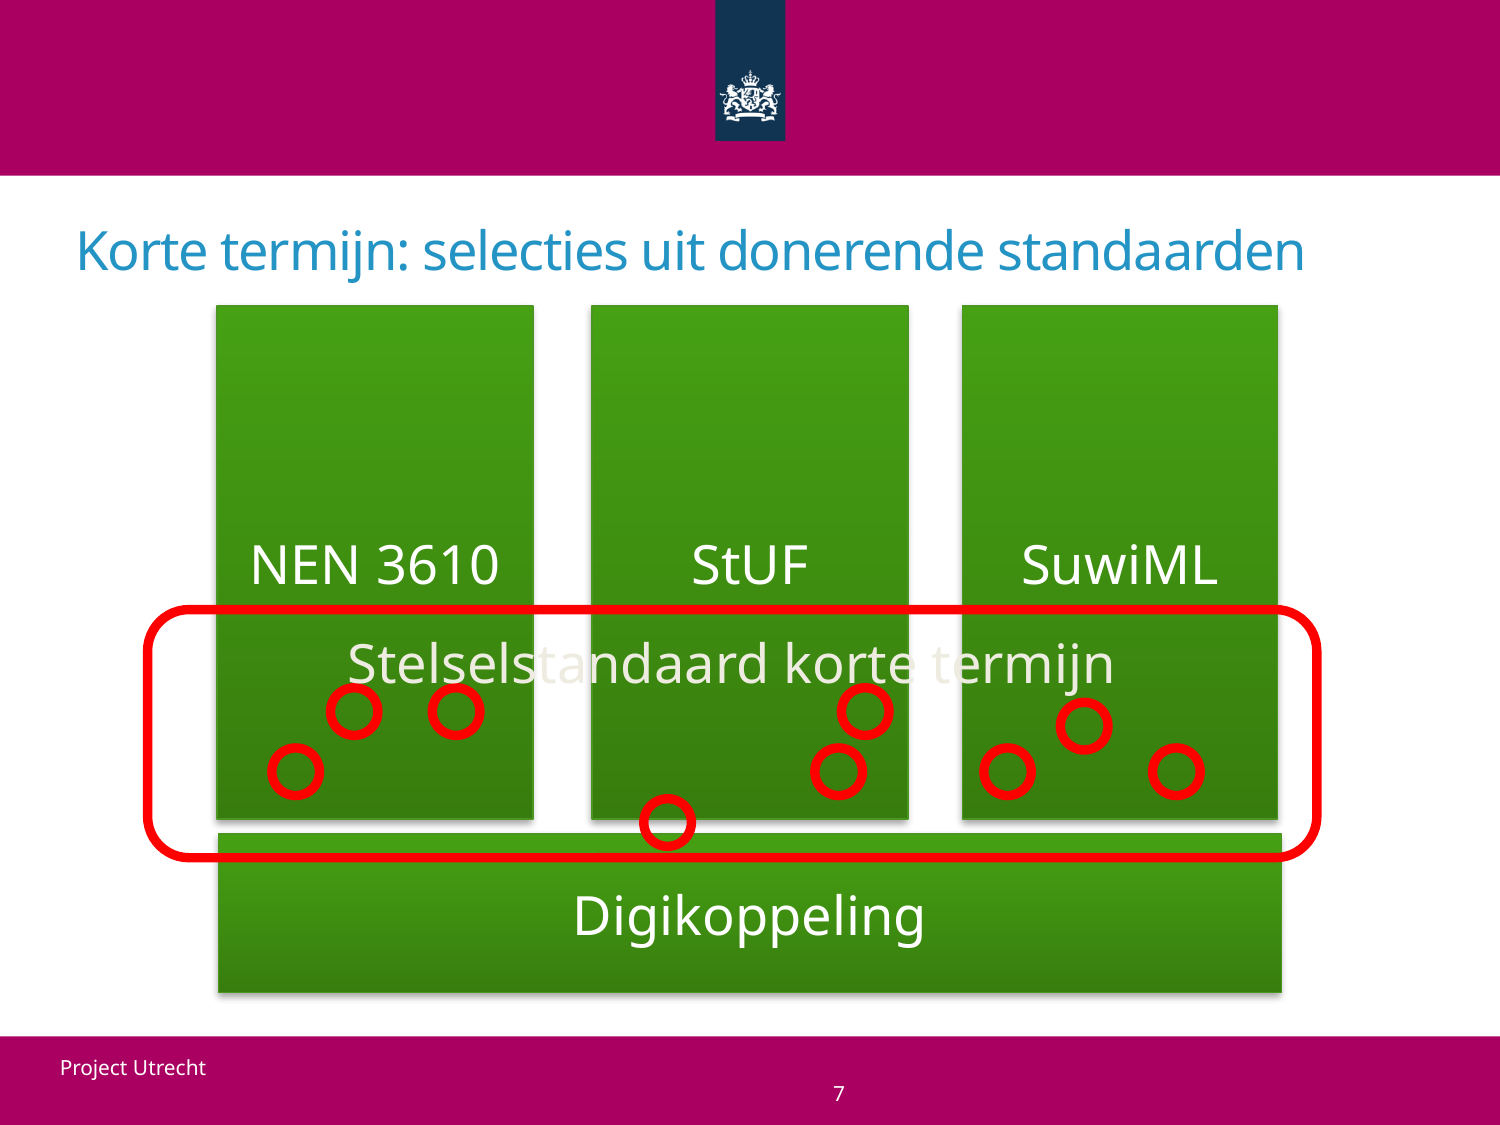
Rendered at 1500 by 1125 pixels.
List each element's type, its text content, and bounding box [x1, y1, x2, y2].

slide_number 7 [818, 1072, 1500, 1125]
title Korte termijn: selecties uit donerende standaarden [60, 201, 1348, 297]
text_box NEN 3610 [216, 305, 534, 607]
picture [0, 0, 1500, 141]
text_box Stelselstandaard korte termijn [145, 607, 1319, 860]
text_box SuwiML [962, 305, 1278, 607]
text_box Digikoppeling [218, 860, 1282, 993]
text_box StUF [591, 305, 909, 607]
